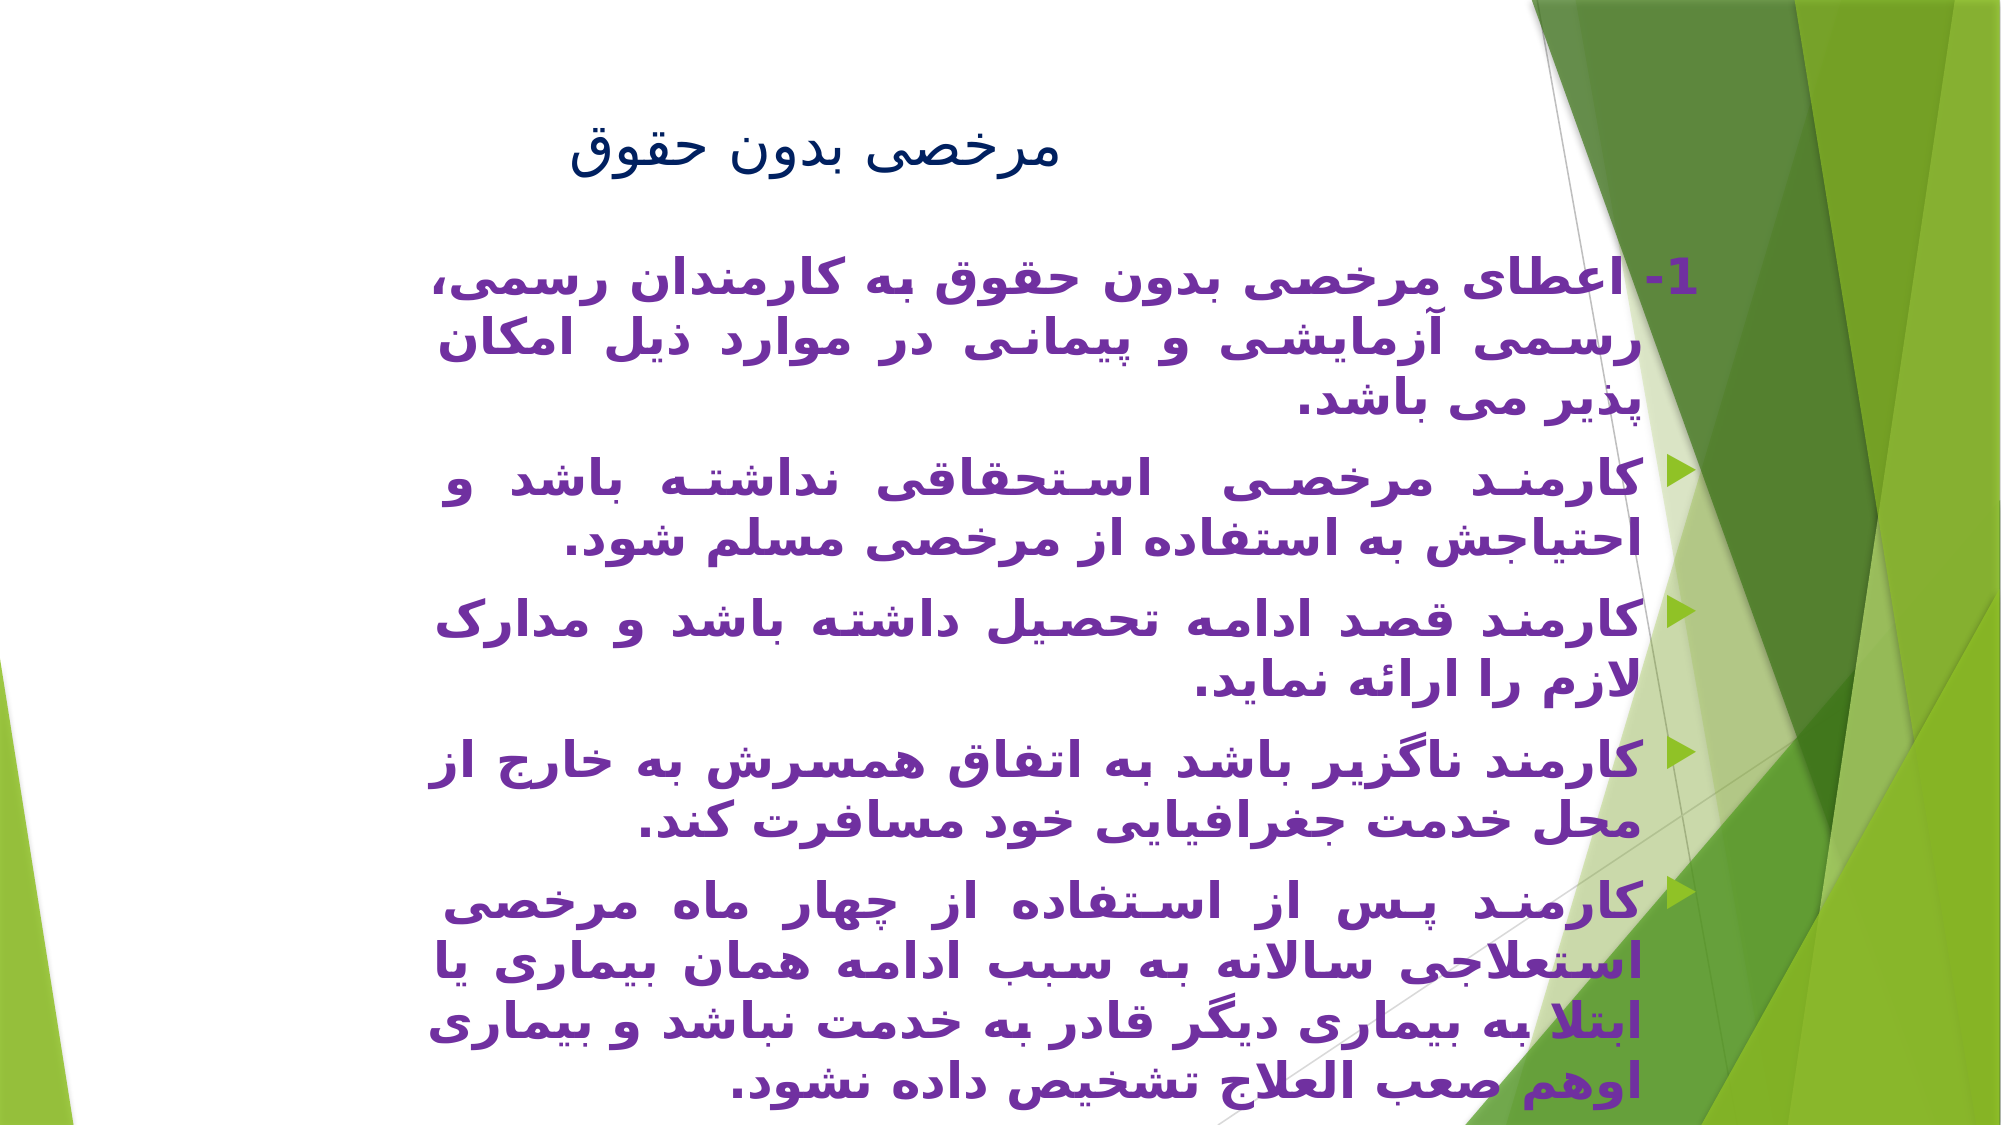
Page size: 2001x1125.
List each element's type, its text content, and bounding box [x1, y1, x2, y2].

title مرخصی بدون حقوق [111, 99, 1522, 317]
list 1- اعطای مرخصی بدون حقوق به کارمندان رسمی، رسمی آزمایشی و پیمانی در موارد ذیل امکان پذیر می باشد. کارمند مرخصی استحقاقی نداشته باشد و احتیاجش به استفاده از مرخصی مسلم شود. کارمند قصد ادامه تحصیل داشته باشد و مدارک لازم را ارائه نماید. کارمند ناگزیر باشد به اتفاق همسرش به خارج از محل خدمت جغرافیایی خود مسافرت کند. کارمند پس از استفاده از چهار ماه مرخصی استعلاجی سالانه به سبب ادامه همان بیماری یا ابتلا به بیماری دیگر قادر به خدمت نباشد و بیماری اوهم صعب العلاج تشخیص داده نشود. [412, 237, 1716, 1025]
